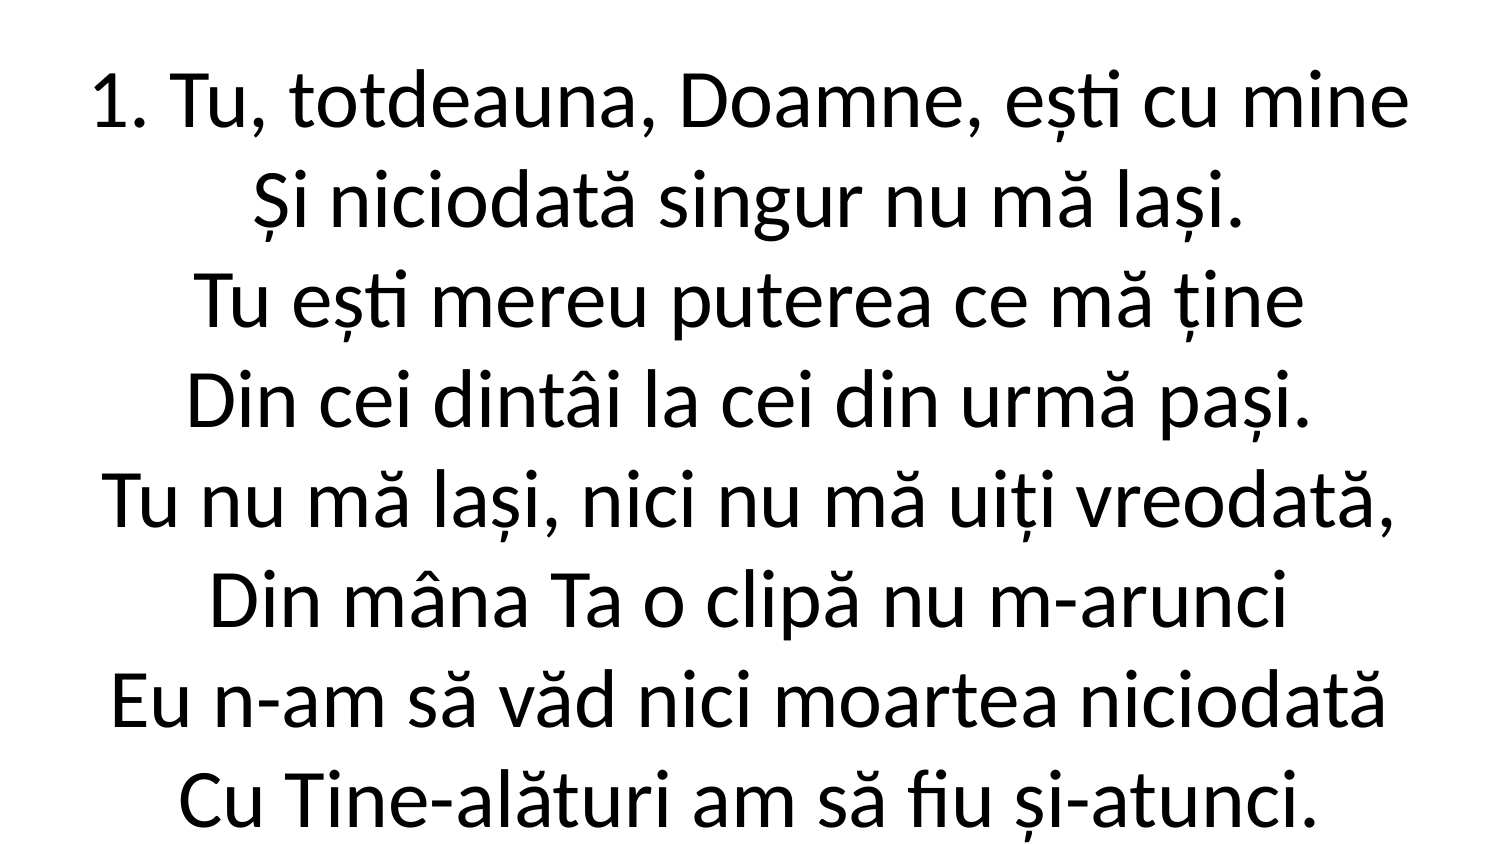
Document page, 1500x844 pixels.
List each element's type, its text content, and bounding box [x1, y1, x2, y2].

text_box 1. Tu, totdeauna, Doamne, ești cu mine Și niciodată singur nu mă lași. Tu ești mereu puterea ce mă ține Din cei dintâi la cei din urmă pași. Tu nu mă lași, nici nu mă uiți vreodată, Din mâna Ta o clipă nu m-arunci Eu n-am să văd nici moartea niciodată Cu Tine-alături am să fiu și-atunci. [72, 0, 1427, 844]
